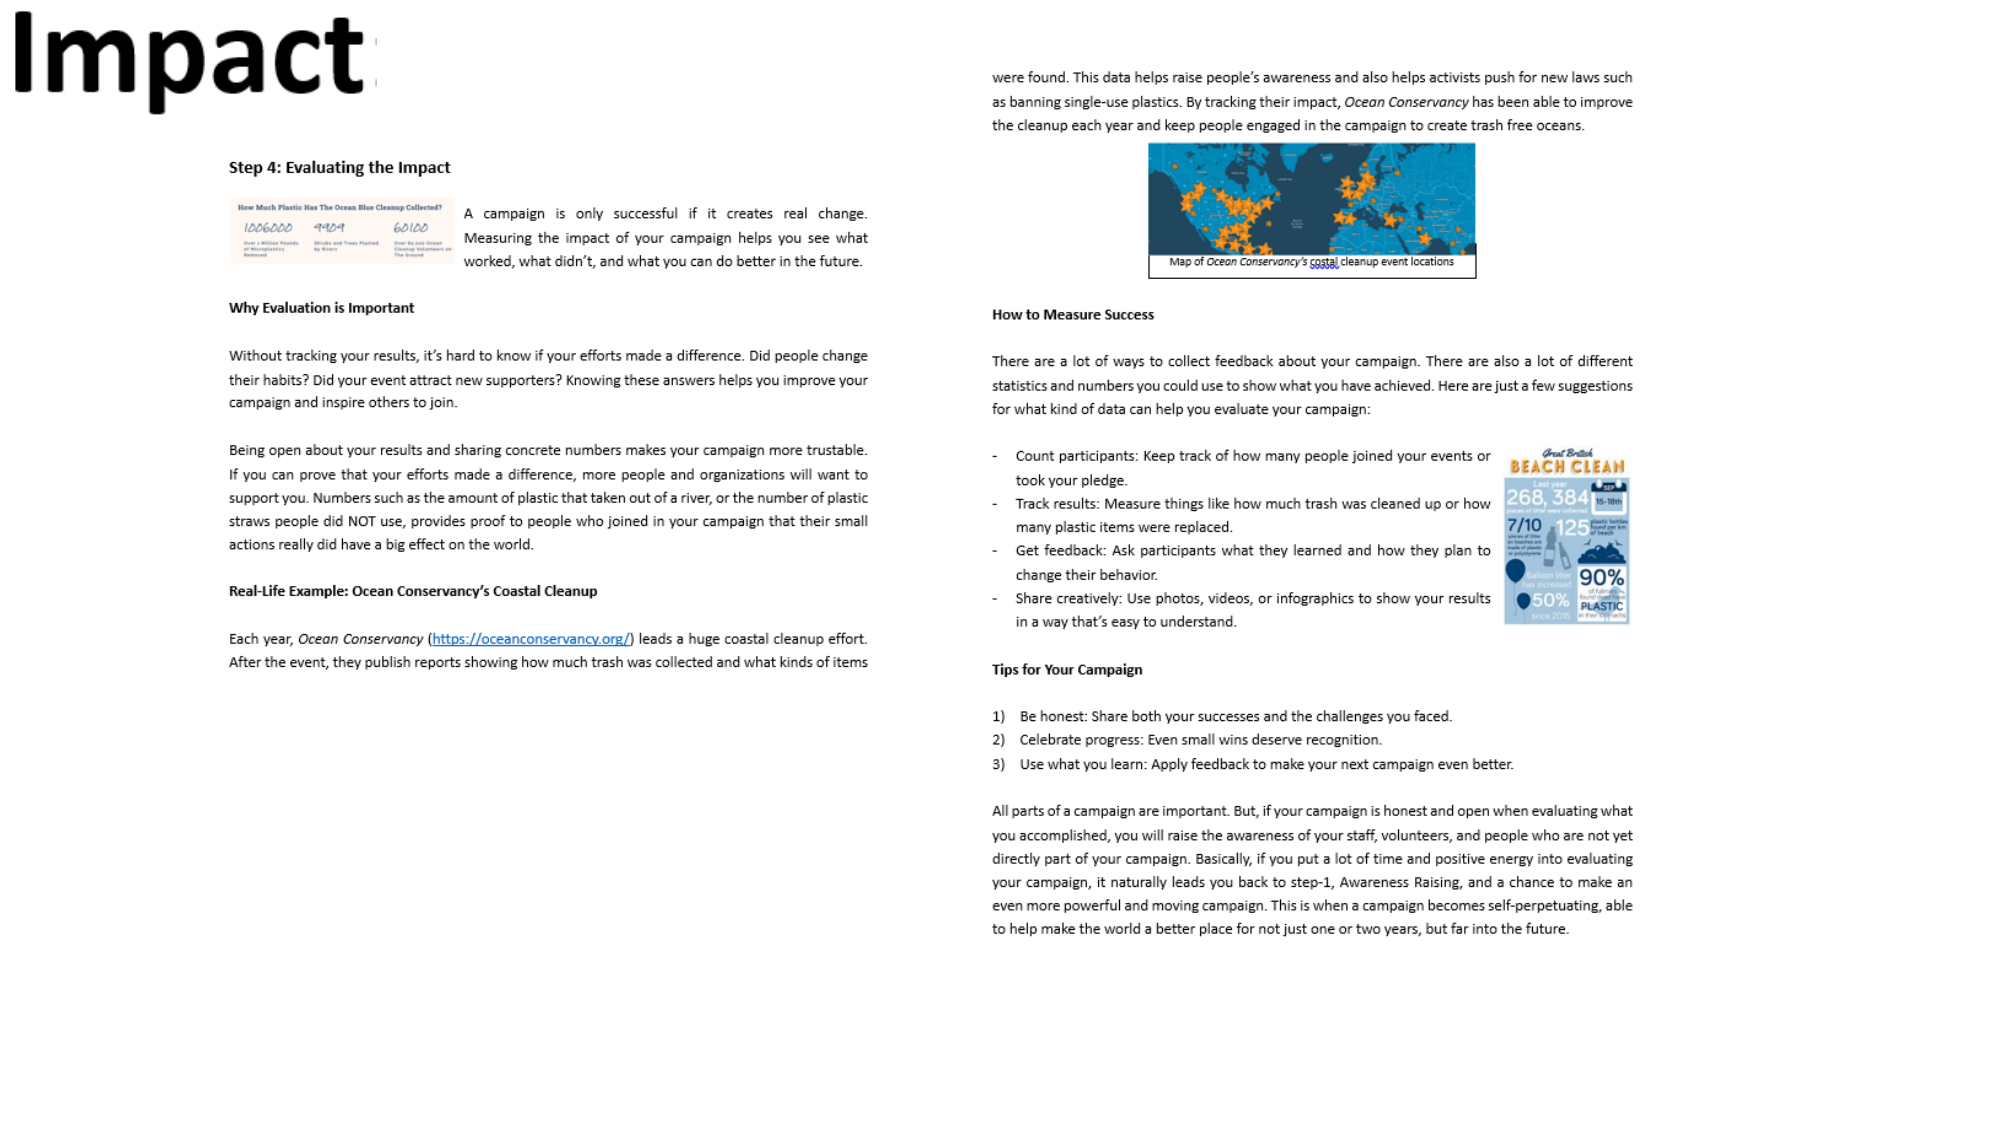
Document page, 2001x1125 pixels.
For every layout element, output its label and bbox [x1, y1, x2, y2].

picture [223, 140, 879, 677]
picture [985, 64, 1666, 956]
picture [0, 0, 377, 124]
